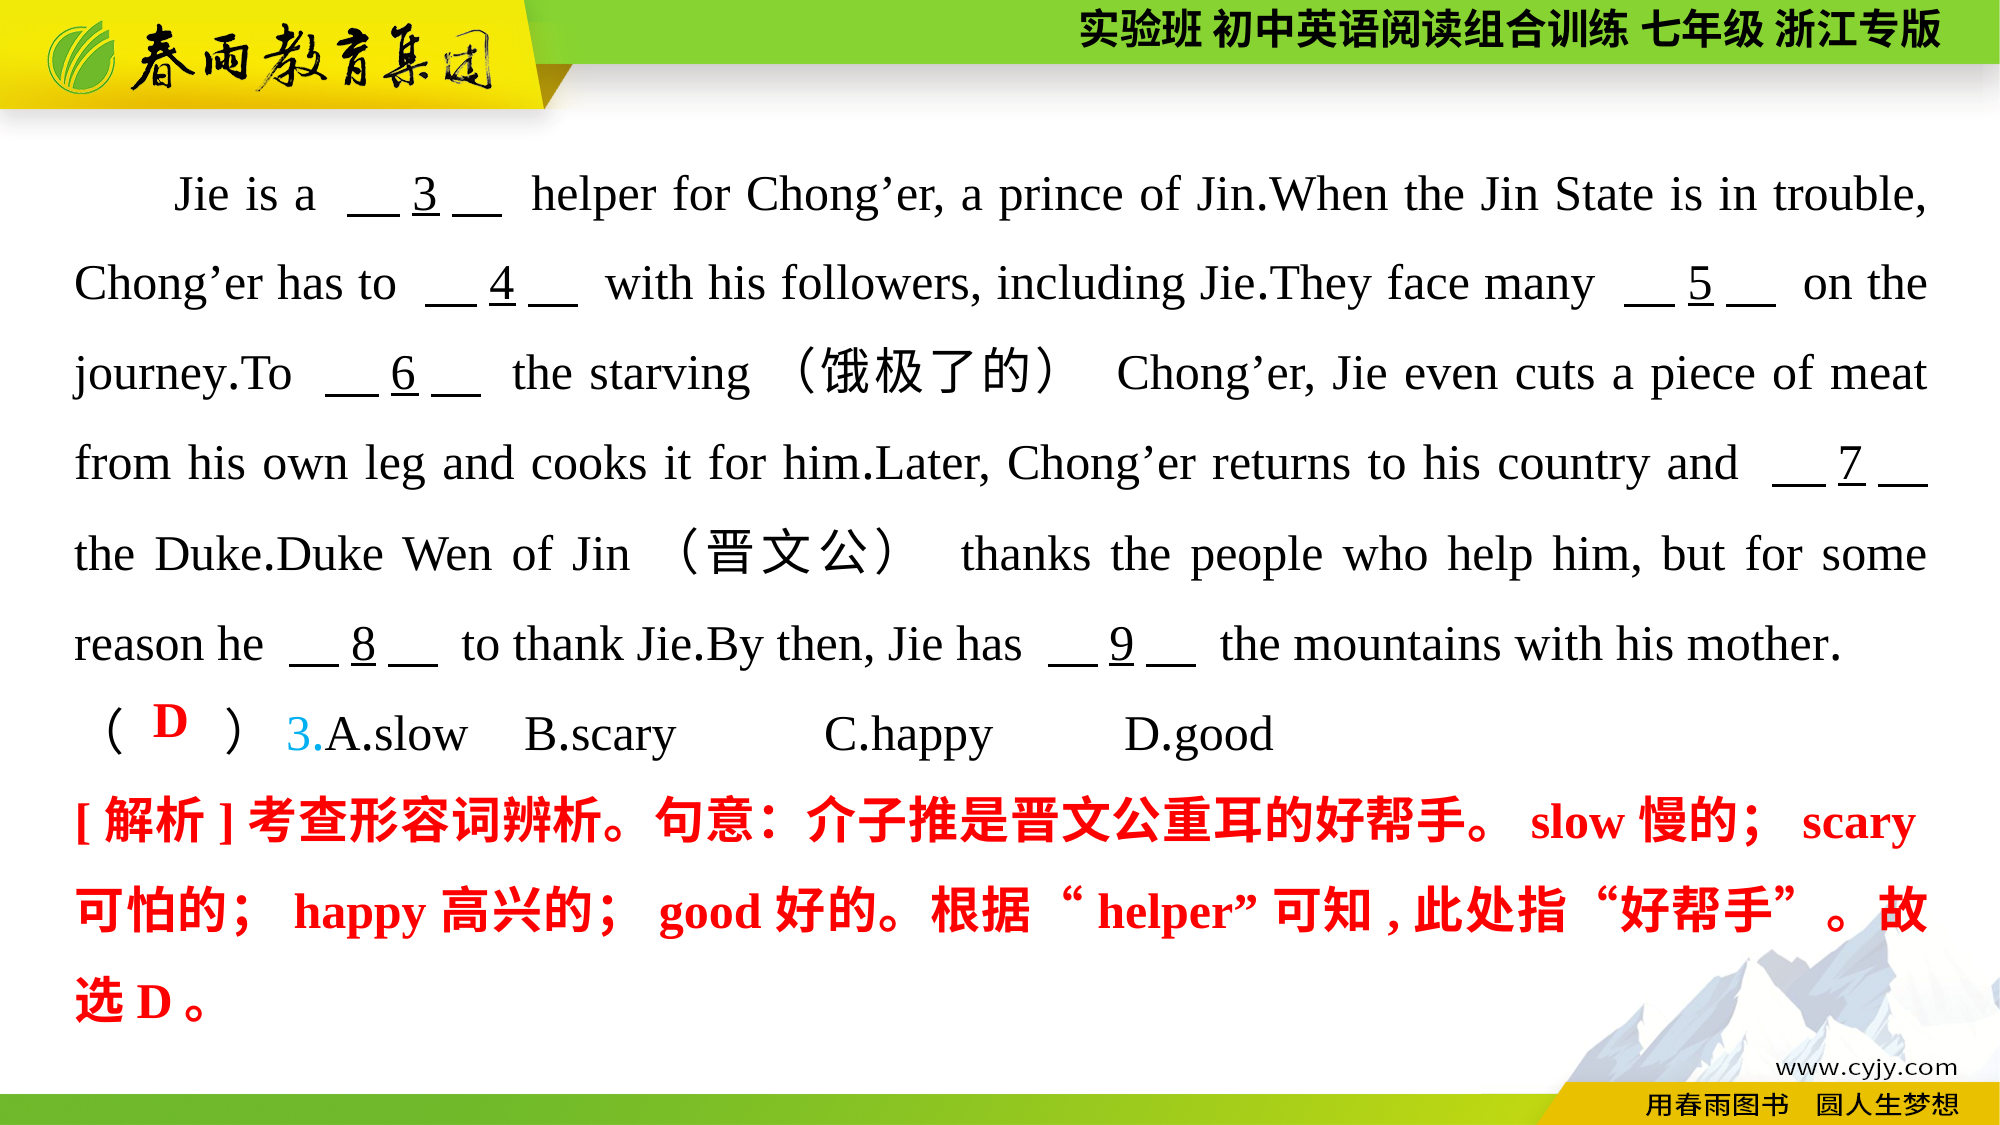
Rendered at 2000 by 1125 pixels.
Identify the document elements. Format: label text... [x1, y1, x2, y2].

text_box D [138, 680, 204, 751]
picture [0, 0, 2000, 1125]
list Jie is a 3 helper for Chong’er, a prince of Jin.When the Jin State is in trouble, Chong’er has to 4 with his followers, including Jie.They face many 5 on the journey.To 6 the starving（饿极了的） Chong’er, Jie even cuts a piece of meat from his own leg and cooks it for him.Later, Chong’er returns to his country and 7 the Duke.Duke Wen of Jin（晋文公） thanks the people who help him, but for some reason he 8 to thank Jie.By then, Jie has 9 the mountains with his mother. （ ）3.A.slow B.scary C.happy D.good [59, 122, 1944, 751]
text_box [解析]考查形容词辨析。句意：介子推是晋文公重耳的好帮手。slow慢的；scary可怕的；happy高兴的；good好的。根据“helper”可知,此处指“好帮手”。故选D。 [59, 751, 1944, 1037]
